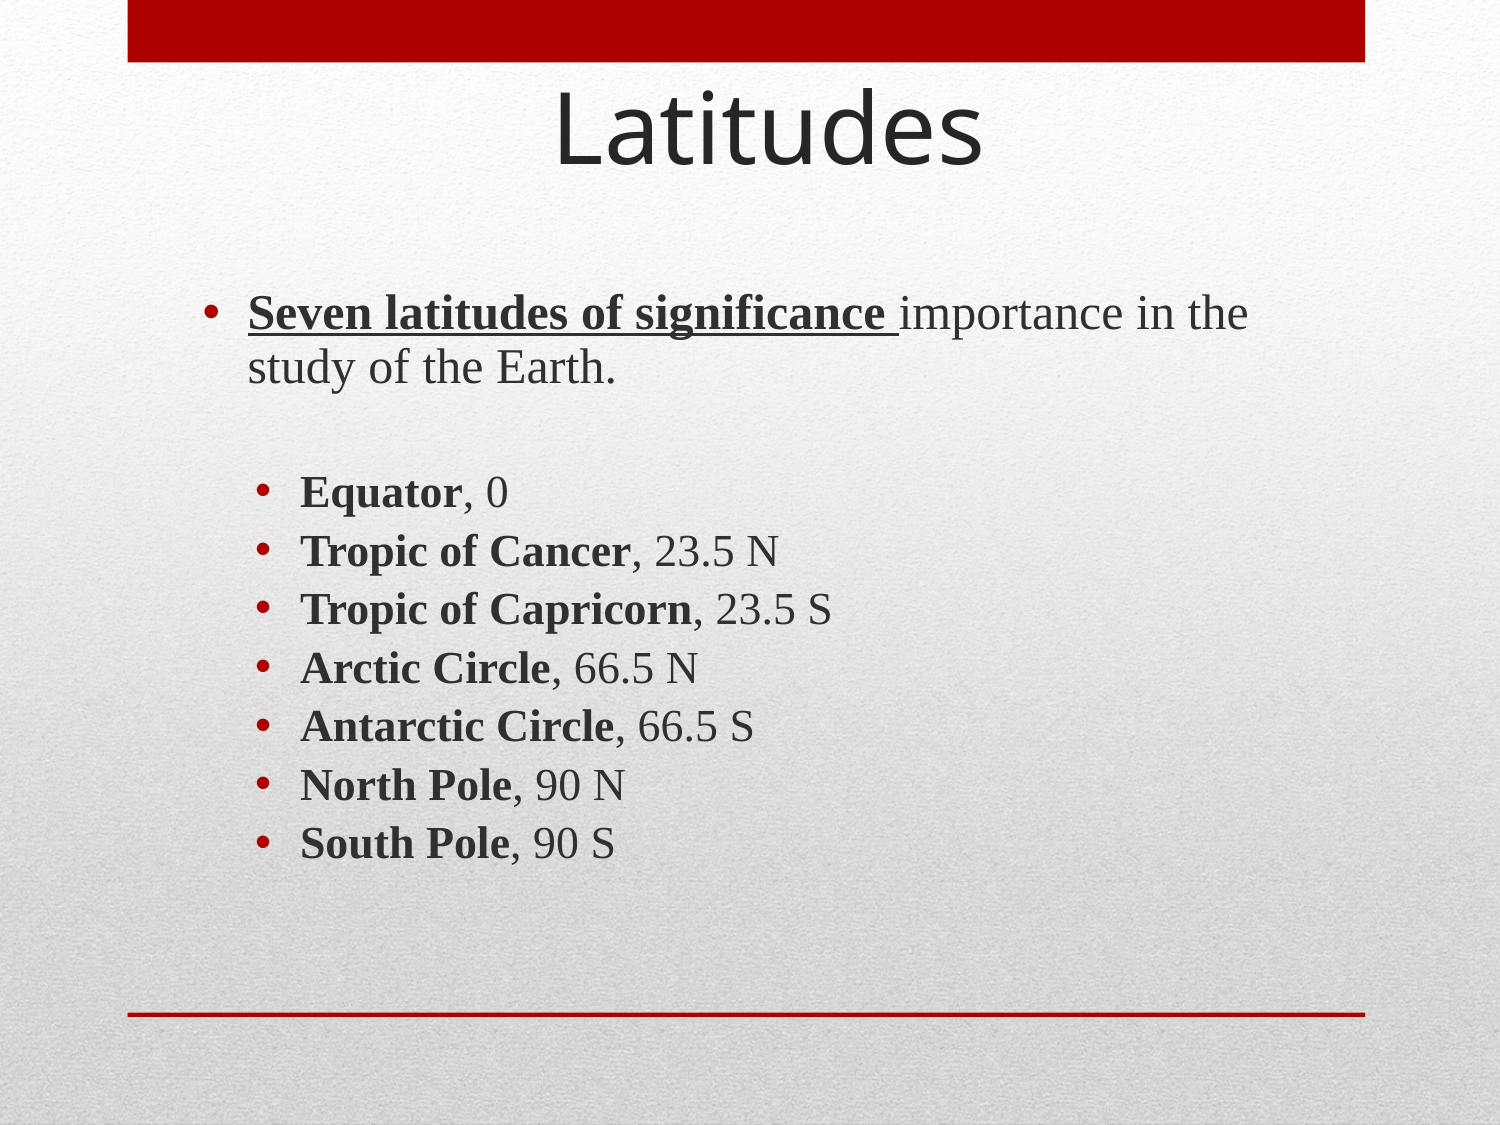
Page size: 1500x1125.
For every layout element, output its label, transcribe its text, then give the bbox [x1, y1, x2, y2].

title Latitudes [200, 4, 1338, 192]
list Seven latitudes of significance importance in the study of the Earth. Equator, 0 Tropic of Cancer, 23.5 N Tropic of Capricorn, 23.5 S Arctic Circle, 66.5 N Antarctic Circle, 66.5 S North Pole, 90 N South Pole, 90 S [187, 174, 1313, 981]
